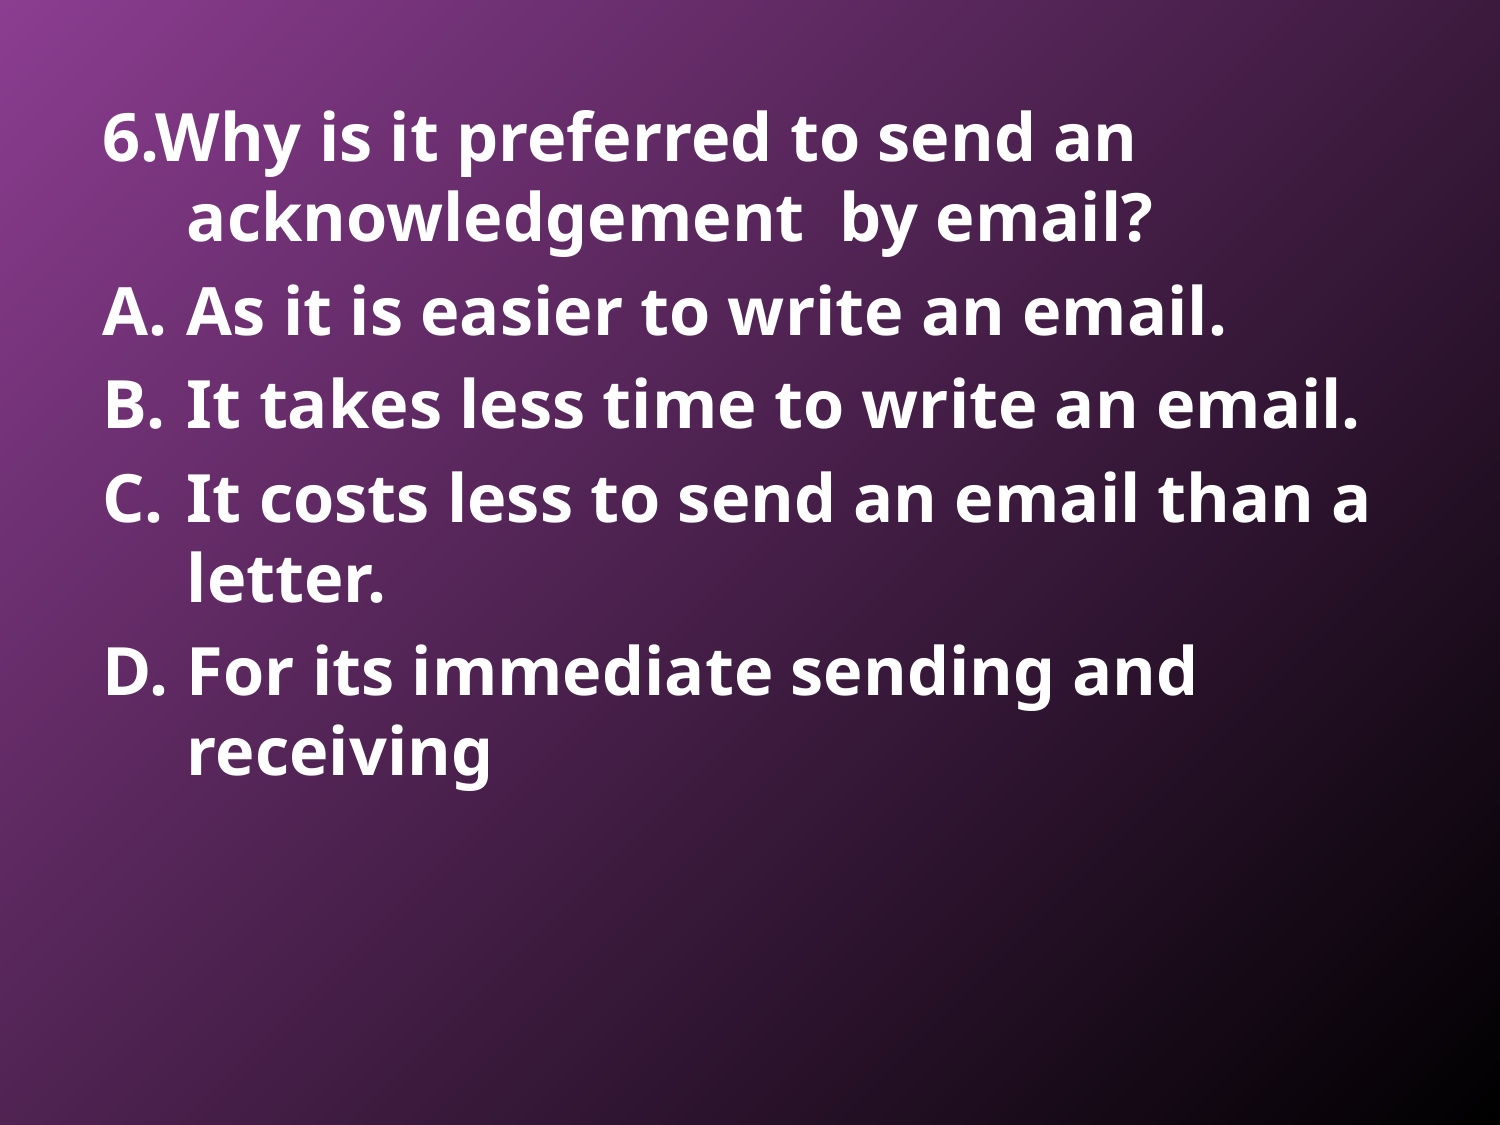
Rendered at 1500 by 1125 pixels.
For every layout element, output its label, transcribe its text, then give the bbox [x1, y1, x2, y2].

subtitle 6.Why is it preferred to send an acknowledgement by email? As it is easier to write an email. It takes less time to write an email. It costs less to send an email than a letter. For its immediate sending and receiving [87, 87, 1463, 1063]
